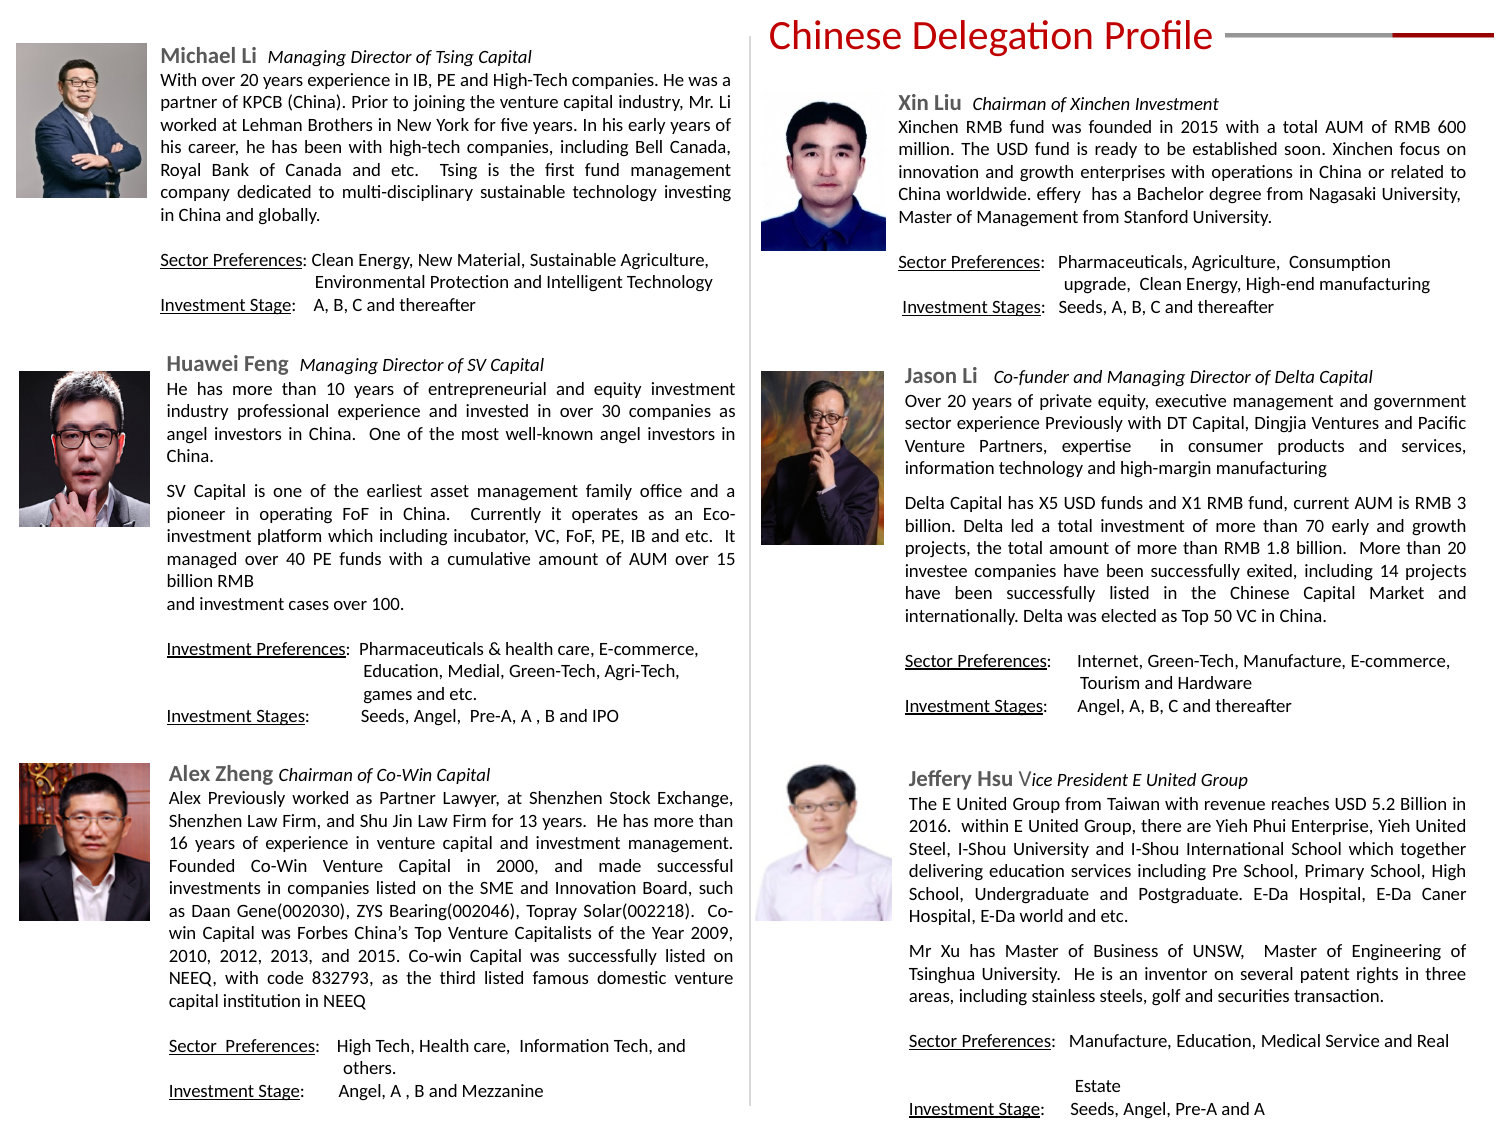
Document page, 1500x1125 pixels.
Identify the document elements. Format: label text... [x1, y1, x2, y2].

text_box Huawei Feng Managing Director of SV Capital He has more than 10 years of entrepreneurial and equity investment industry professional experience and invested in over 30 companies as angel investors in China. One of the most well-known angel investors in China. SV Capital is one of the earliest asset management family office and a pioneer in operating FoF in China. Currently it operates as an Eco- investment platform which including incubator, VC, FoF, PE, IB and etc. It managed over 40 PE funds with a cumulative amount of AUM over 15 billion RMB and investment cases over 100. Investment Preferences: Pharmaceuticals & health care, E-commerce, Education, Medial, Green-Tech, Agri-Tech, games and etc. Investment Stages: Seeds, Angel, Pre-A, A , B and IPO [151, 341, 745, 734]
text_box Chinese Delegation Profile [750, 0, 1229, 66]
text_box Alex Zheng Chairman of Co-Win Capital Alex Previously worked as Partner Lawyer, at Shenzhen Stock Exchange, Shenzhen Law Firm, and Shu Jin Law Firm for 13 years. He has more than 16 years of experience in venture capital and investment management. Founded Co-Win Venture Capital in 2000, and made successful investments in companies listed on the SME and Innovation Board, such as Daan Gene(002030), ZYS Bearing(002046), Topray Solar(002218). Co-win Capital was Forbes China’s Top Venture Capitalists of the Year 2009, 2010, 2012, 2013, and 2015. Co-win Capital was successfully listed on NEEQ, with code 832793, as the third listed famous domestic venture capital institution in NEEQ Sector Preferences: High Tech, Health care, Information Tech, and others. Investment Stage: Angel, A , B and Mezzanine [154, 751, 747, 1109]
picture [761, 371, 884, 545]
picture [755, 751, 892, 921]
text_box Xin Liu Chairman of Xinchen Investment Xinchen RMB fund was founded in 2015 with a total AUM of RMB 600 million. The USD fund is ready to be established soon. Xinchen focus on innovation and growth enterprises with operations in China or related to China worldwide. effery has a Bachelor degree from Nagasaki University, Master of Management from Stanford University. Sector Preferences: Pharmaceuticals, Agriculture, Consumption upgrade, Clean Energy, High-end manufacturing Investment Stages: Seeds, A, B, C and thereafter [883, 79, 1481, 325]
picture [16, 43, 147, 198]
picture [761, 92, 886, 252]
text_box Jason Li Co-funder and Managing Director of Delta Capital Over 20 years of private equity, executive management and government sector experience Previously with DT Capital, Dingjia Ventures and Pacific Venture Partners, expertise in consumer products and services, information technology and high-margin manufacturing Delta Capital has X5 USD funds and X1 RMB fund, current AUM is RMB 3 billion. Delta led a total investment of more than 70 early and growth projects, the total amount of more than RMB 1.8 billion. More than 20 investee companies have been successfully exited, including 14 projects have been successfully listed in the Chinese Capital Market and internationally. Delta was elected as Top 50 VC in China. Sector Preferences: Internet, Green-Tech, Manufacture, E-commerce, Tourism and Hardware Investment Stages: Angel, A, B, C and thereafter [889, 353, 1481, 724]
picture [19, 763, 150, 921]
picture [19, 371, 150, 528]
text_box Jeffery Hsu Vice President E United Group The E United Group from Taiwan with revenue reaches USD 5.2 Billion in 2016. within E United Group, there are Yieh Phui Enterprise, Yieh United Steel, I-Shou University and I-Shou International School which together delivering education services including Pre School, Primary School, High School, Undergraduate and Postgraduate. E-Da Hospital, E-Da Caner Hospital, E-Da world and etc. Mr Xu has Master of Business of UNSW, Master of Engineering of Tsinghua University. He is an inventor on several patent rights in three areas, including stainless steels, golf and securities transaction. Sector Preferences: Manufacture, Education, Medical Service and Real Estate Investment Stage: Seeds, Angel, Pre-A and A [894, 756, 1481, 1125]
picture [1223, 31, 1495, 45]
text_box Michael Li Managing Director of Tsing Capital With over 20 years experience in IB, PE and High-Tech companies. He was a partner of KPCB (China). Prior to joining the venture capital industry, Mr. Li worked at Lehman Brothers in New York for five years. In his early years of his career, he has been with high-tech companies, including Bell Canada, Royal Bank of Canada and etc. Tsing is the first fund management company dedicated to multi-disciplinary sustainable technology investing in China and globally. Sector Preferences: Clean Energy, New Material, Sustainable Agriculture, Environmental Protection and Intelligent Technology Investment Stage: A, B, C and thereafter [145, 32, 746, 323]
